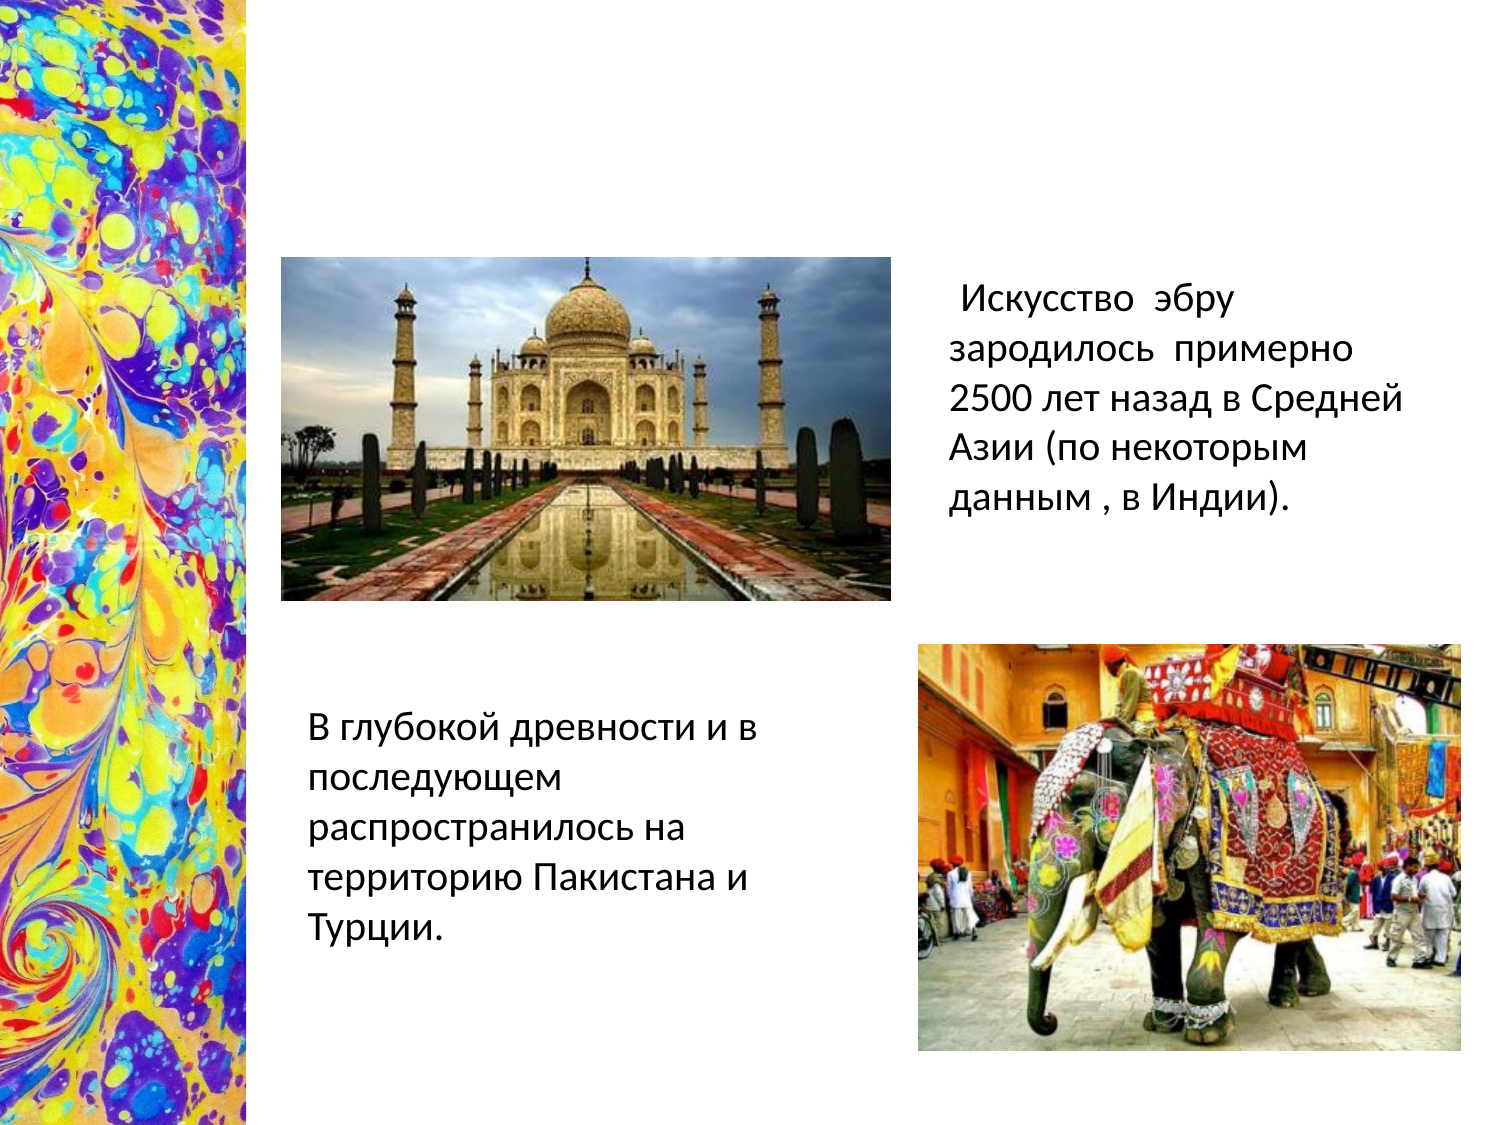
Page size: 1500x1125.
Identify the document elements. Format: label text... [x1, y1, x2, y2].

picture [0, 1, 891, 1125]
picture [917, 644, 1461, 1051]
list Искусство эбру зародилось примерно 2500 лет назад в Средней Азии (по некоторым данным , в Индии). [893, 262, 1425, 528]
text_box В глубокой древности и в последующем распространилось на территорию Пакистана и Турции. [292, 691, 879, 957]
